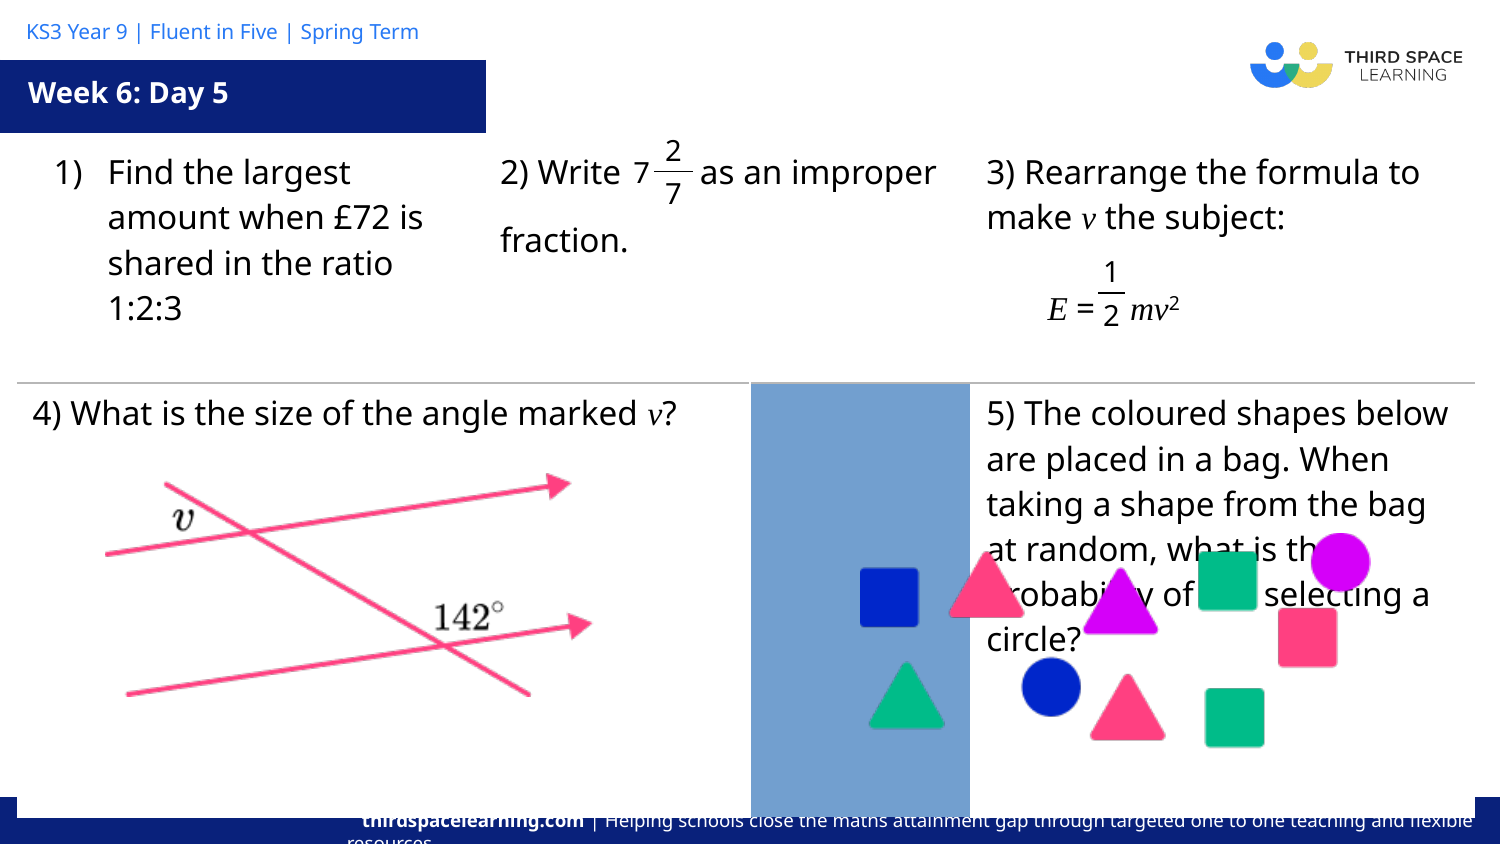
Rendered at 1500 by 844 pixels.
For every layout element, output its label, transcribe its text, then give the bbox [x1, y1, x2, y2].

table_cell 5) The coloured shapes below are placed in a bag. When taking a shape from the bag at random, what is the probability of not selecting a circle? [972, 384, 1474, 816]
table_header 2) Write as an improper fraction. [486, 142, 970, 382]
text_box Week 6: Day 5 [13, 59, 383, 125]
table_header Find the largest amount when £72 is shared in the ratio 1:2:3 [19, 142, 484, 382]
table_header 3) Rearrange the formula to make v the subject: E = mv2 [972, 142, 1474, 382]
picture [105, 472, 595, 697]
picture [1250, 33, 1465, 99]
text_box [622, 132, 694, 212]
table_cell 4) What is the size of the angle marked v? [19, 384, 749, 816]
picture [860, 533, 1371, 764]
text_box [1098, 253, 1125, 333]
